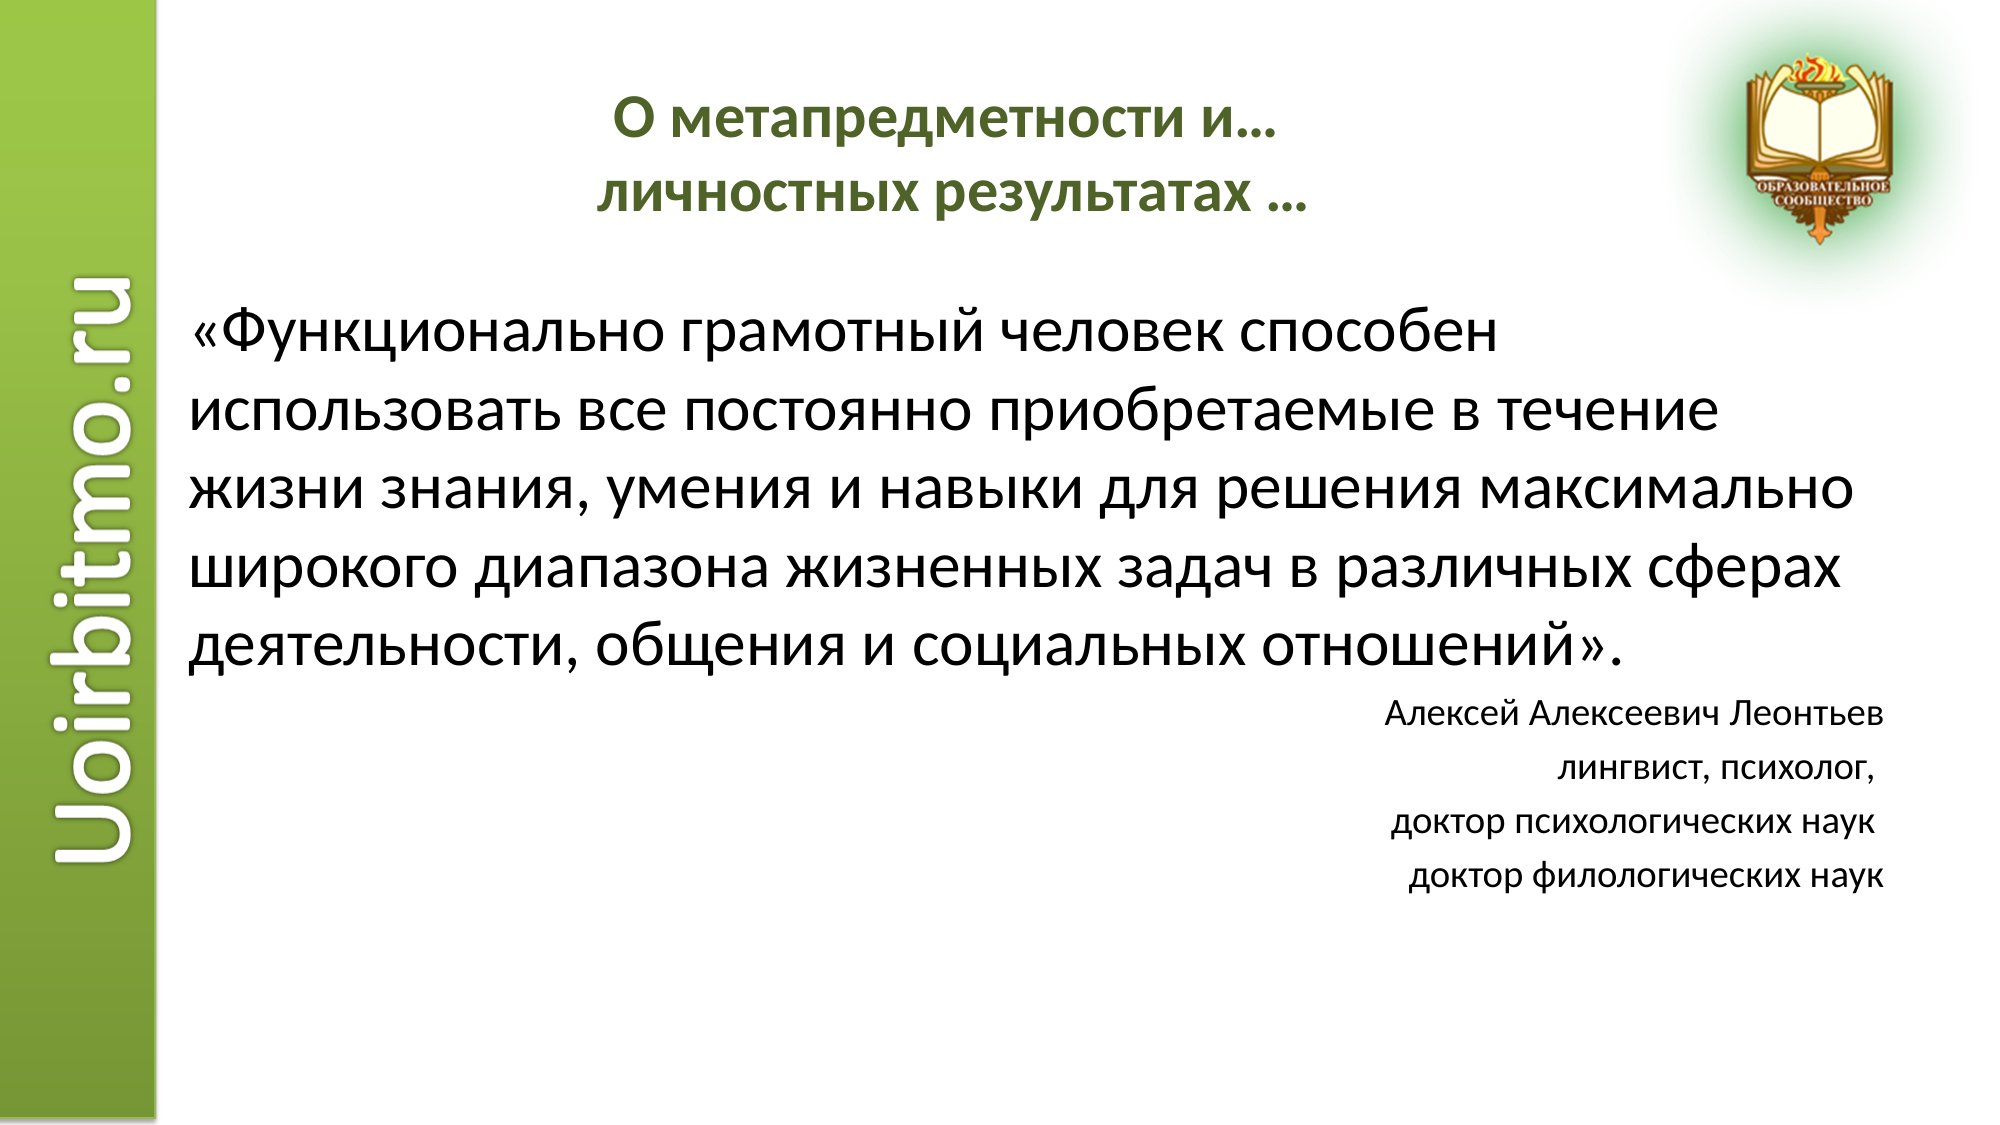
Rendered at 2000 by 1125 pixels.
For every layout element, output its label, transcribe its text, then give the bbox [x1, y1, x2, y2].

title О метапредметности и… личностных результатах … [208, 66, 1685, 233]
list «Функционально грамотный человек способен использовать все постоянно приобретаемые в течение жизни знания, умения и навыки для решения максимально широкого диапазона жизненных задач в различных сферах деятельности, общения и социальных отношений». Алексей Алексеевич Леонтьев лингвист, психолог, доктор психологических наук доктор филологических наук [173, 278, 1900, 1005]
picture [0, 0, 2000, 1125]
